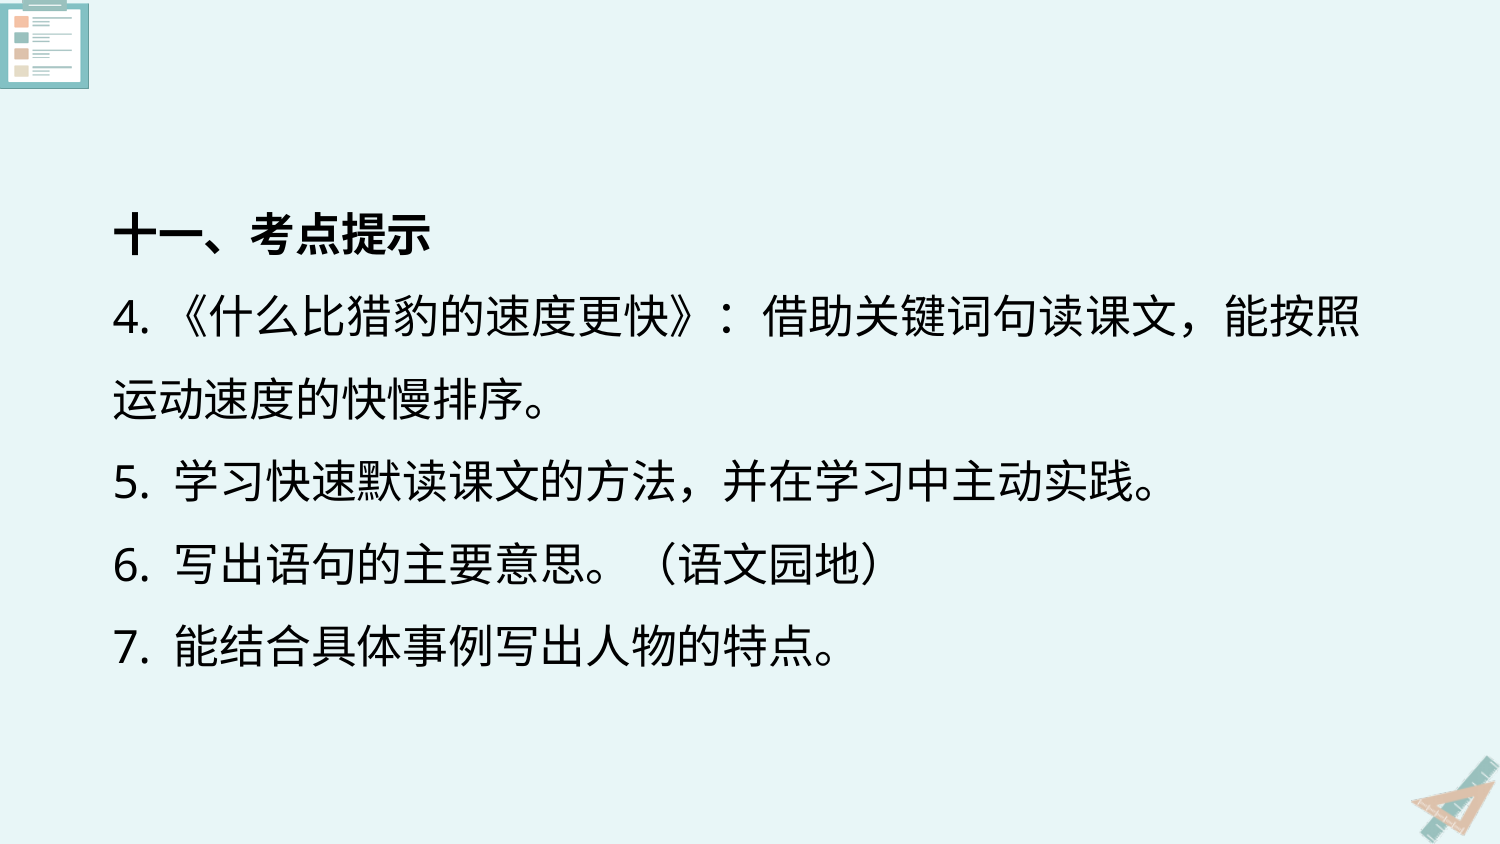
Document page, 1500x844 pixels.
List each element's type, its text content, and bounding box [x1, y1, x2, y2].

picture [0, 0, 89, 89]
picture [1411, 755, 1500, 844]
text_box 十一、考点提示 4.《什么比猎豹的速度更快》：借助关键词句读课文，能按照运动速度的快慢排序。 5. 学习快速默读课文的方法，并在学习中主动实践。 6. 写出语句的主要意思。（语文园地） 7. 能结合具体事例写出人物的特点。 [97, 170, 1377, 681]
